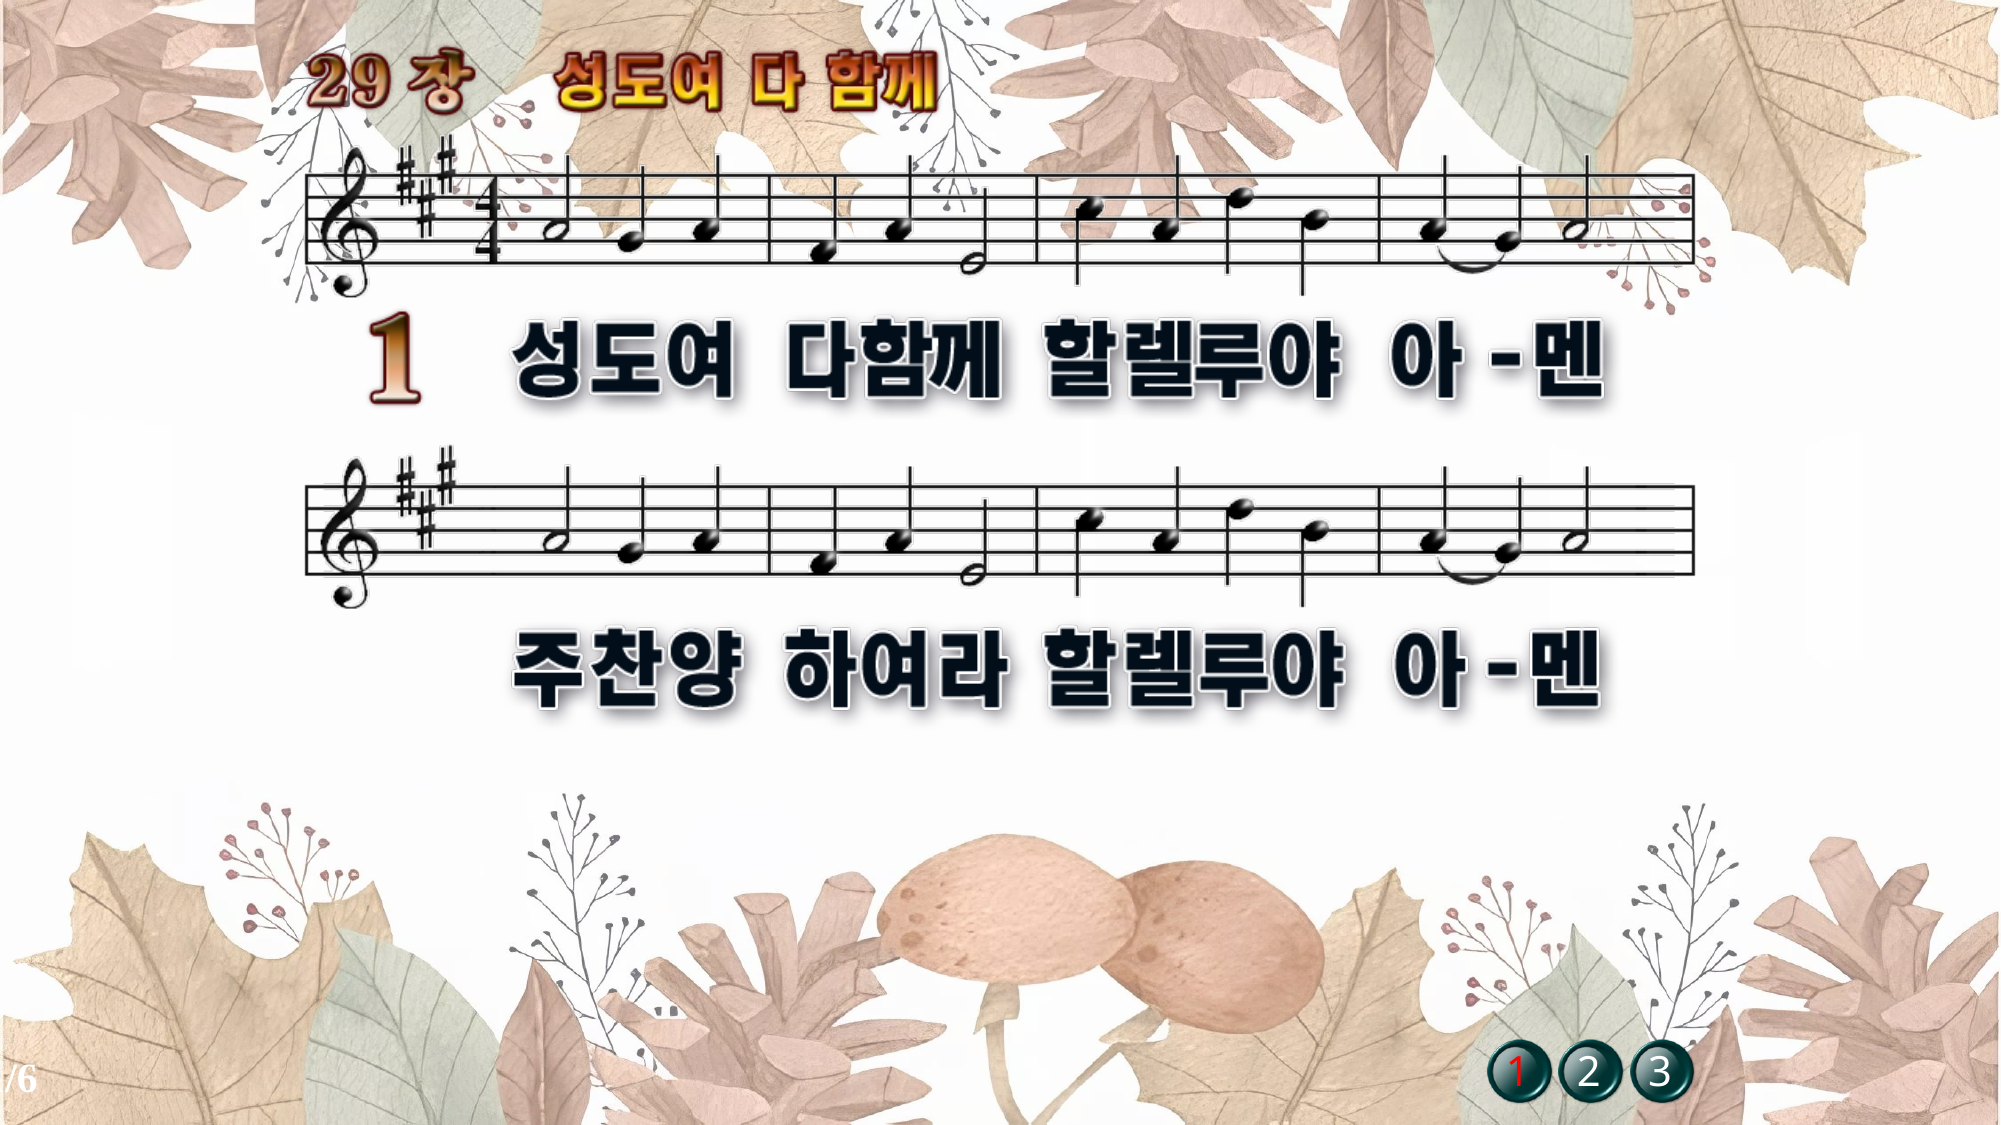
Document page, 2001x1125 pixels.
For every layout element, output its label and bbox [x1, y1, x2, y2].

text_box [1484, 1035, 1555, 1106]
text_box [1555, 1035, 1626, 1106]
text_box [1627, 1035, 1697, 1106]
picture [0, 0, 2001, 1125]
